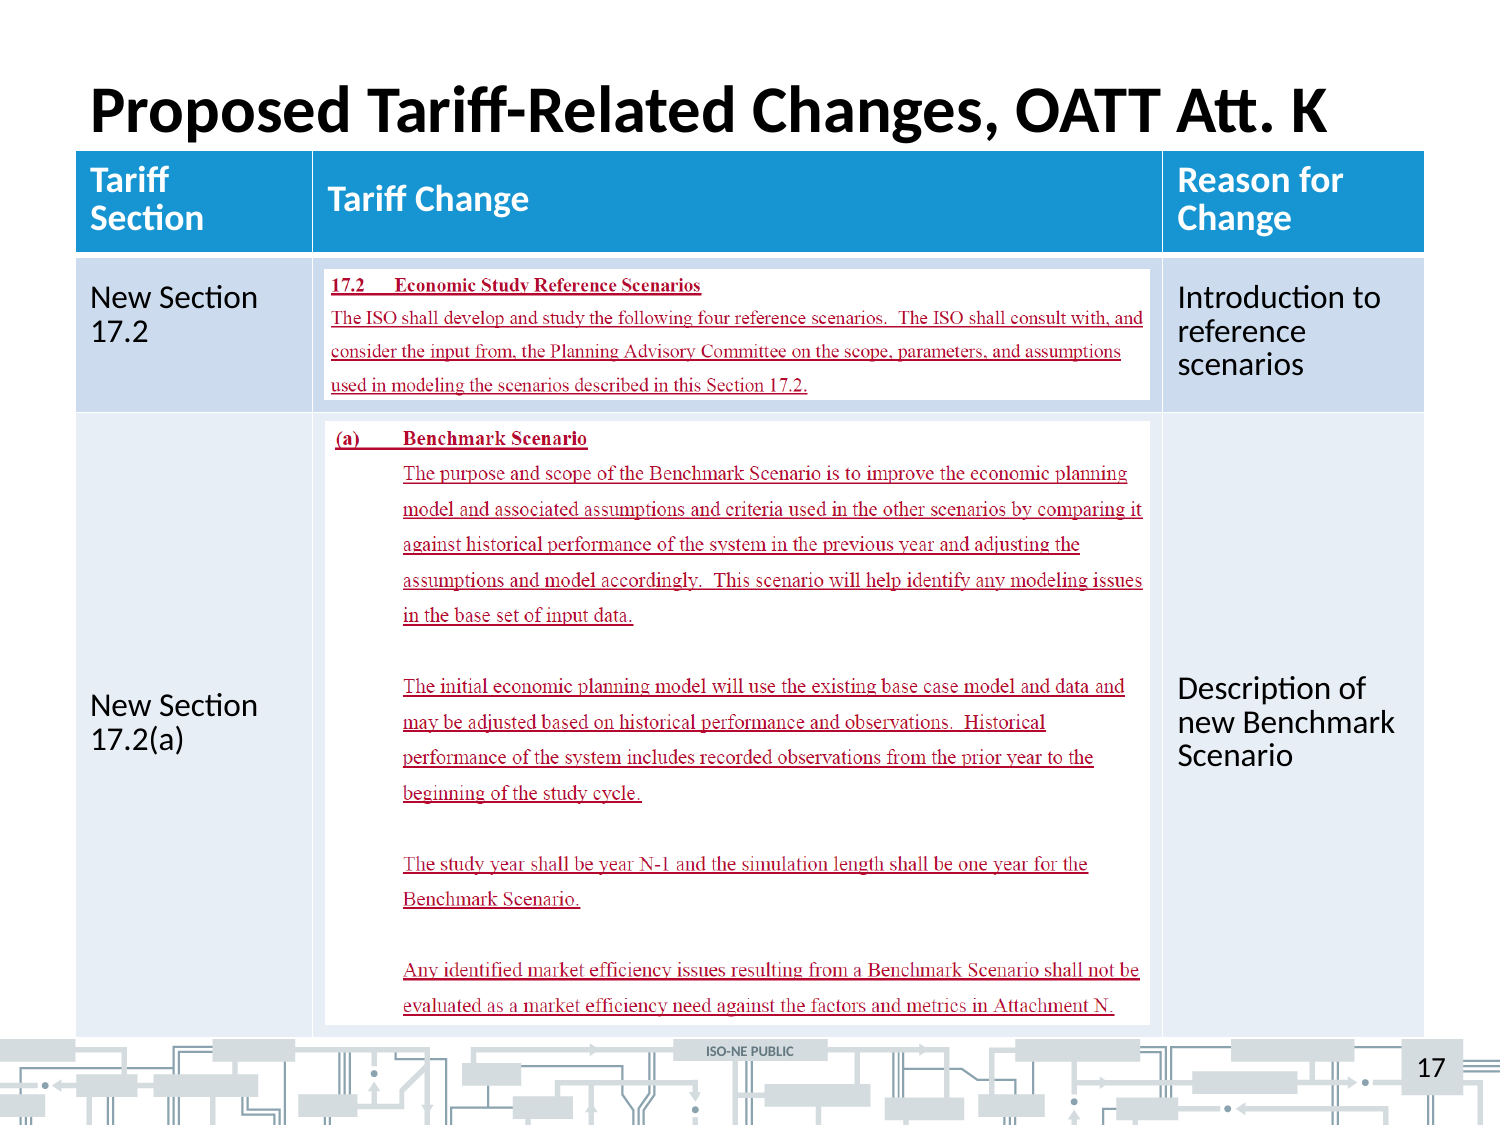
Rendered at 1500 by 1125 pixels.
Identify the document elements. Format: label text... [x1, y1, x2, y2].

slide_number 17 [1400, 1044, 1463, 1088]
picture [324, 269, 1151, 401]
table_cell Introduction to reference scenarios [1163, 258, 1424, 412]
picture [325, 421, 1151, 1026]
table_cell New Section 17.2(a) [76, 413, 312, 1037]
title Proposed Tariff-Related Changes, OATT Att. K [75, 12, 1425, 149]
table_cell New Section 17.2 [76, 258, 312, 412]
table_cell Description of new Benchmark Scenario [1163, 413, 1424, 1037]
table_cell [313, 413, 1162, 1037]
table_header Reason for Change [1163, 151, 1424, 252]
picture [0, 1031, 1500, 1125]
table_header Tariff Change [313, 151, 1162, 252]
table_header Tariff Section [76, 151, 312, 252]
table_cell [313, 258, 1162, 412]
